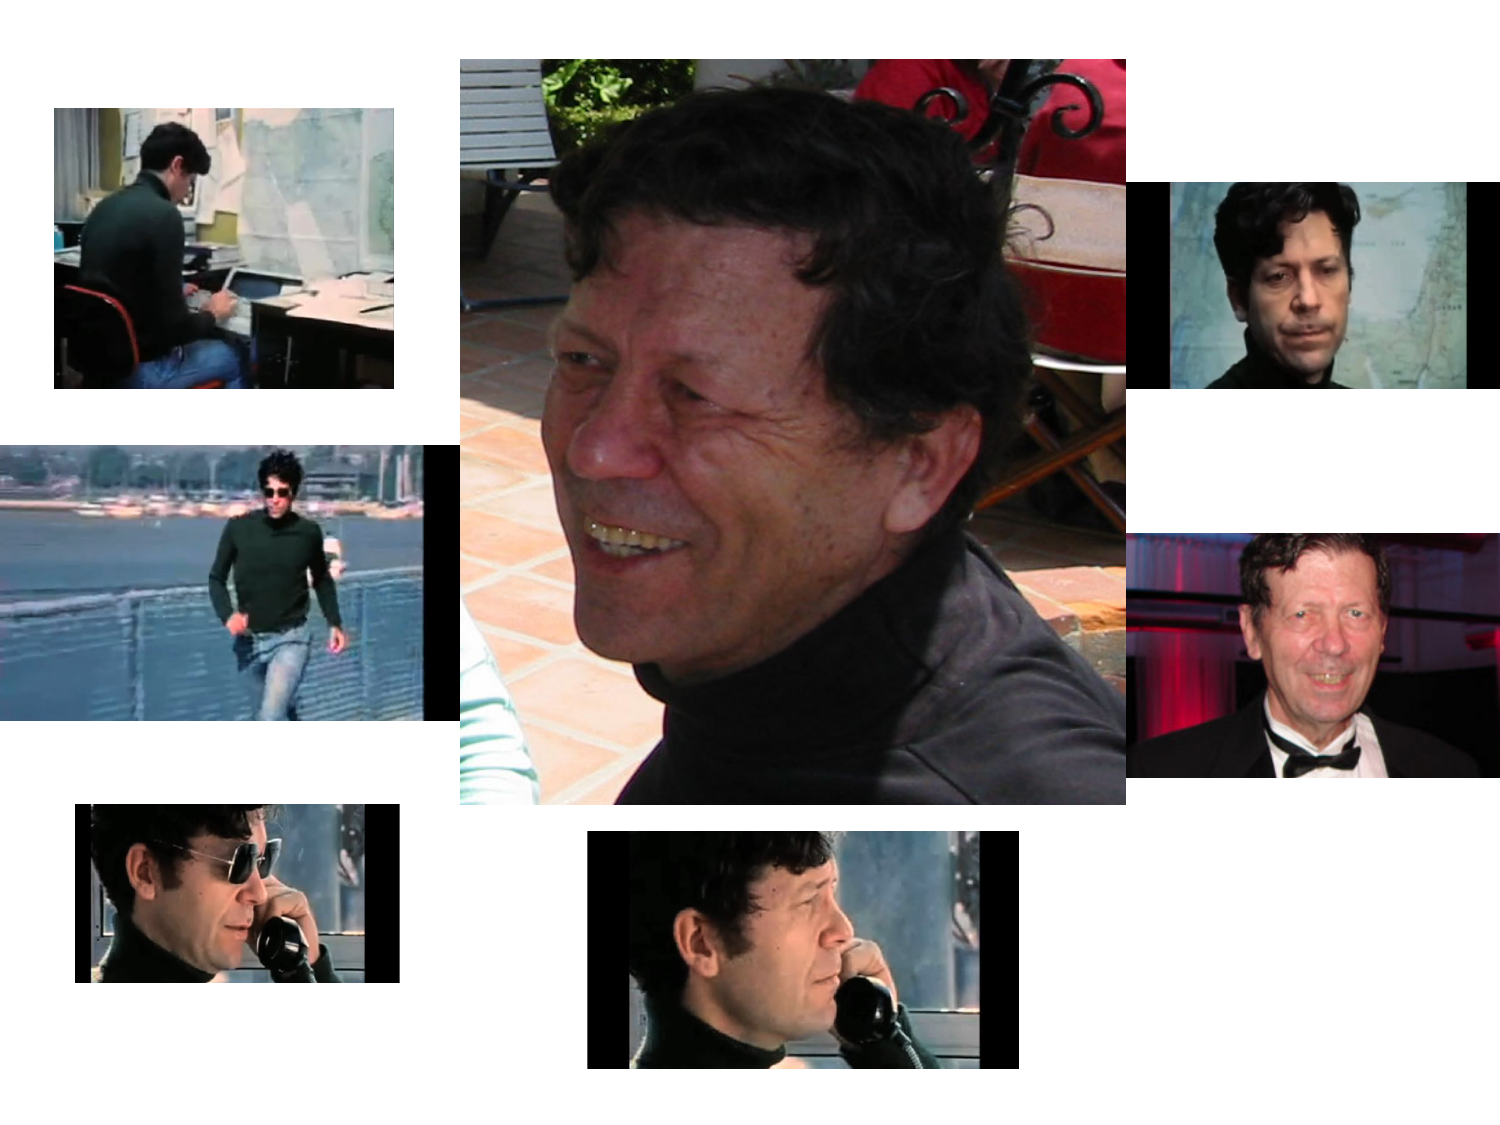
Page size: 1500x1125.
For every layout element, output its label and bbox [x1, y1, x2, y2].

picture [0, 59, 1500, 805]
picture [74, 803, 400, 983]
list [586, 830, 1020, 1069]
